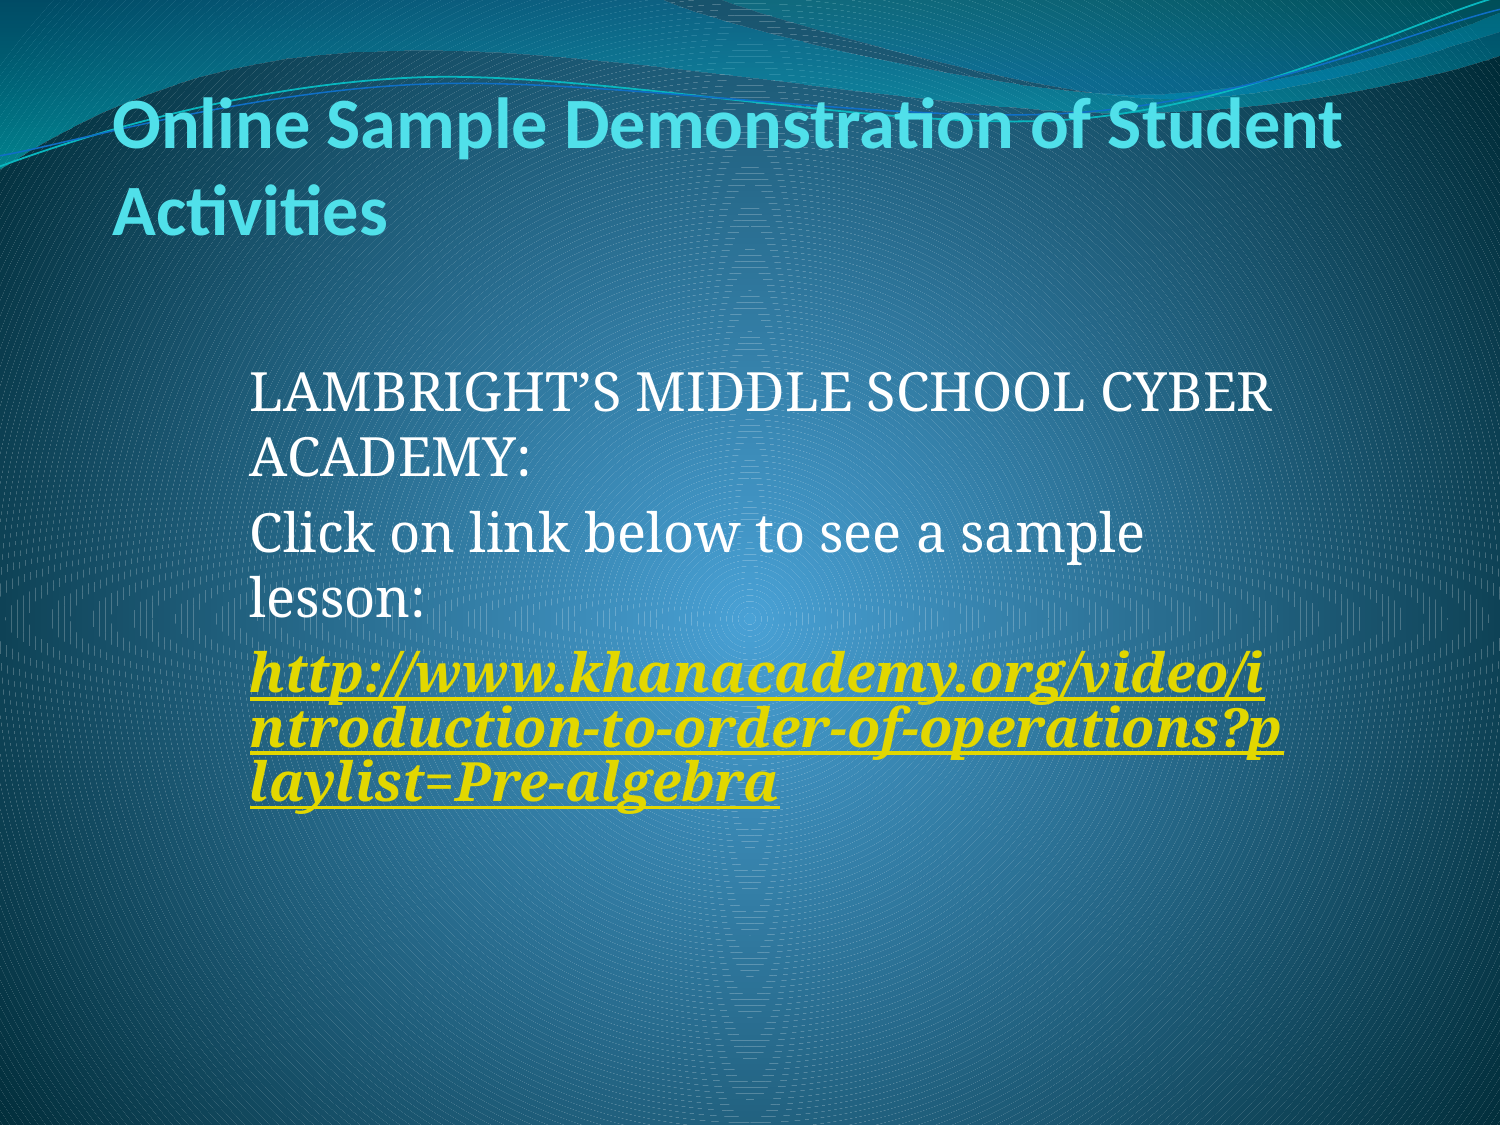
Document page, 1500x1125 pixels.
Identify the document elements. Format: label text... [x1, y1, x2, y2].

title Online Sample Demonstration of Student Activities [112, 75, 1388, 250]
subtitle LAMBRIGHT’S MIDDLE SCHOOL CYBER ACADEMY: Click on link below to see a sample lesson: http://www.khanacademy.org/video/introduction-to-order-of-operations?playlist=Pre-algebra [249, 350, 1300, 925]
